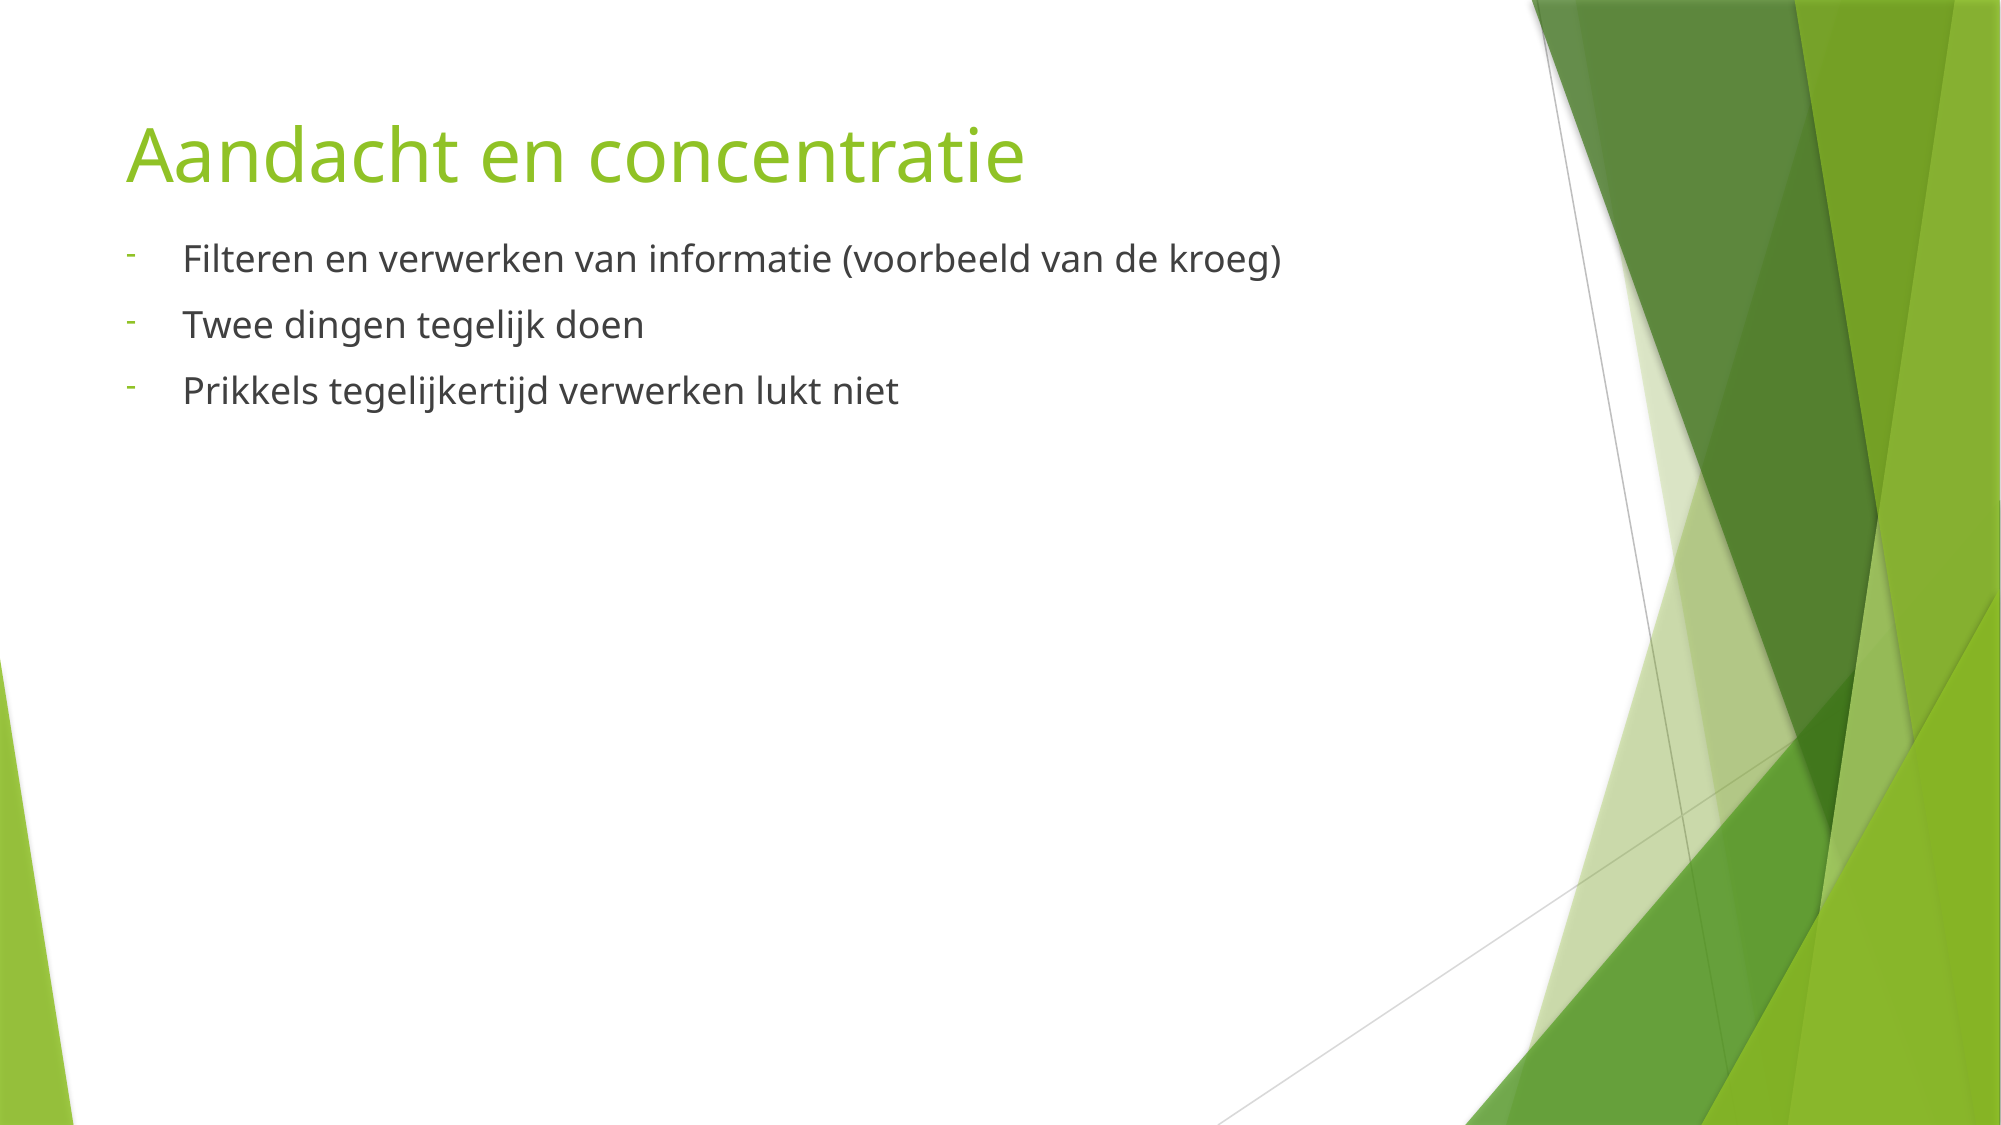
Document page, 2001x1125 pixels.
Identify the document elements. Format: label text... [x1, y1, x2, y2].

title Aandacht en concentratie [111, 99, 1522, 228]
list Filteren en verwerken van informatie (voorbeeld van de kroeg) Twee dingen tegelijk doen Prikkels tegelijkertijd verwerken lukt niet [111, 228, 1522, 865]
